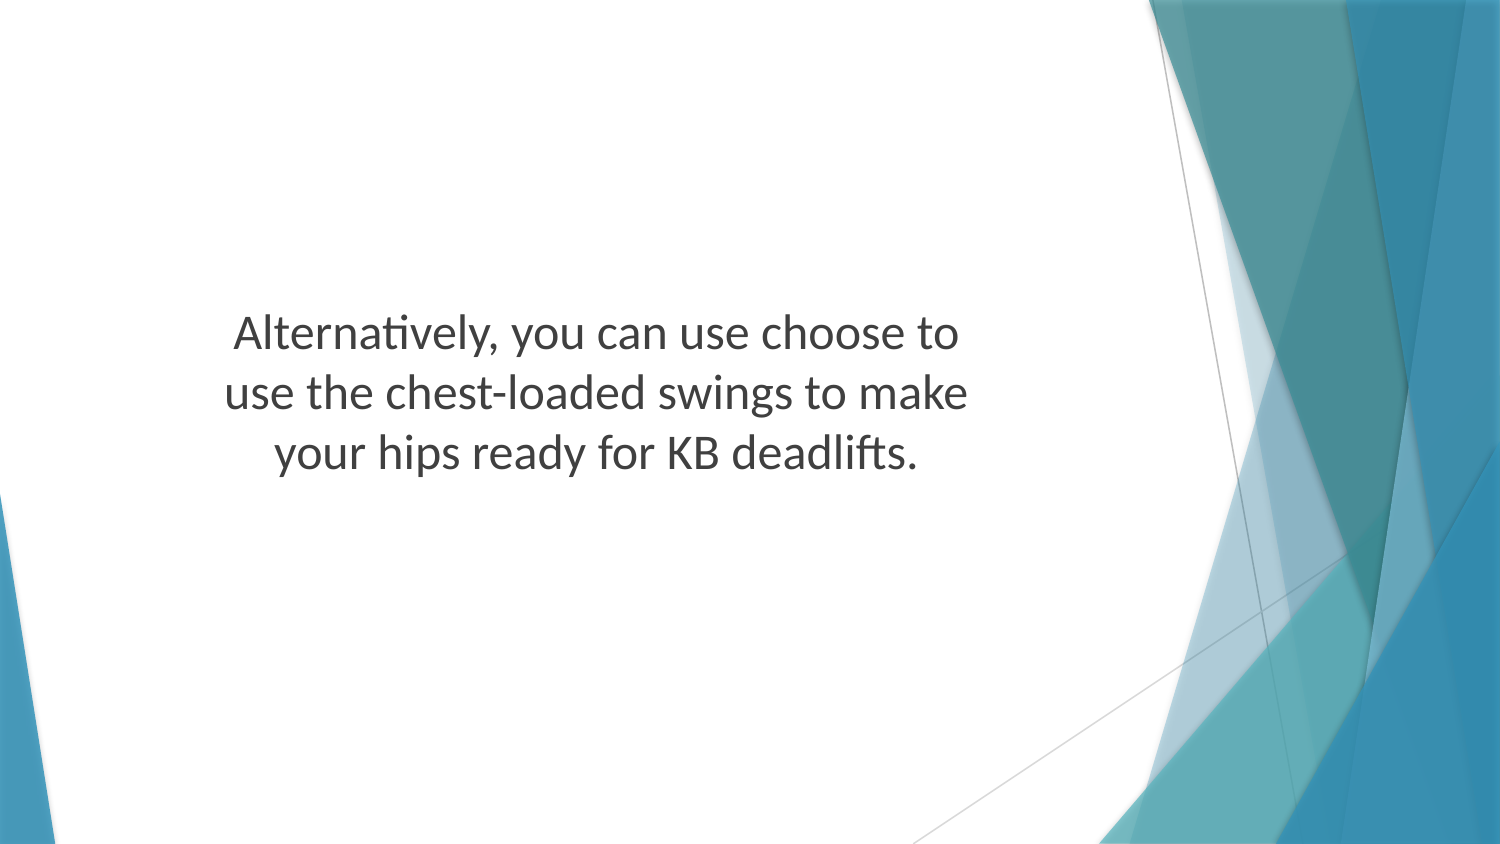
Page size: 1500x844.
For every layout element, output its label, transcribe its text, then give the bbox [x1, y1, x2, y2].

list Alternatively, you can use choose to use the chest-loaded swings to make your hips ready for KB deadlifts. [194, 291, 999, 647]
